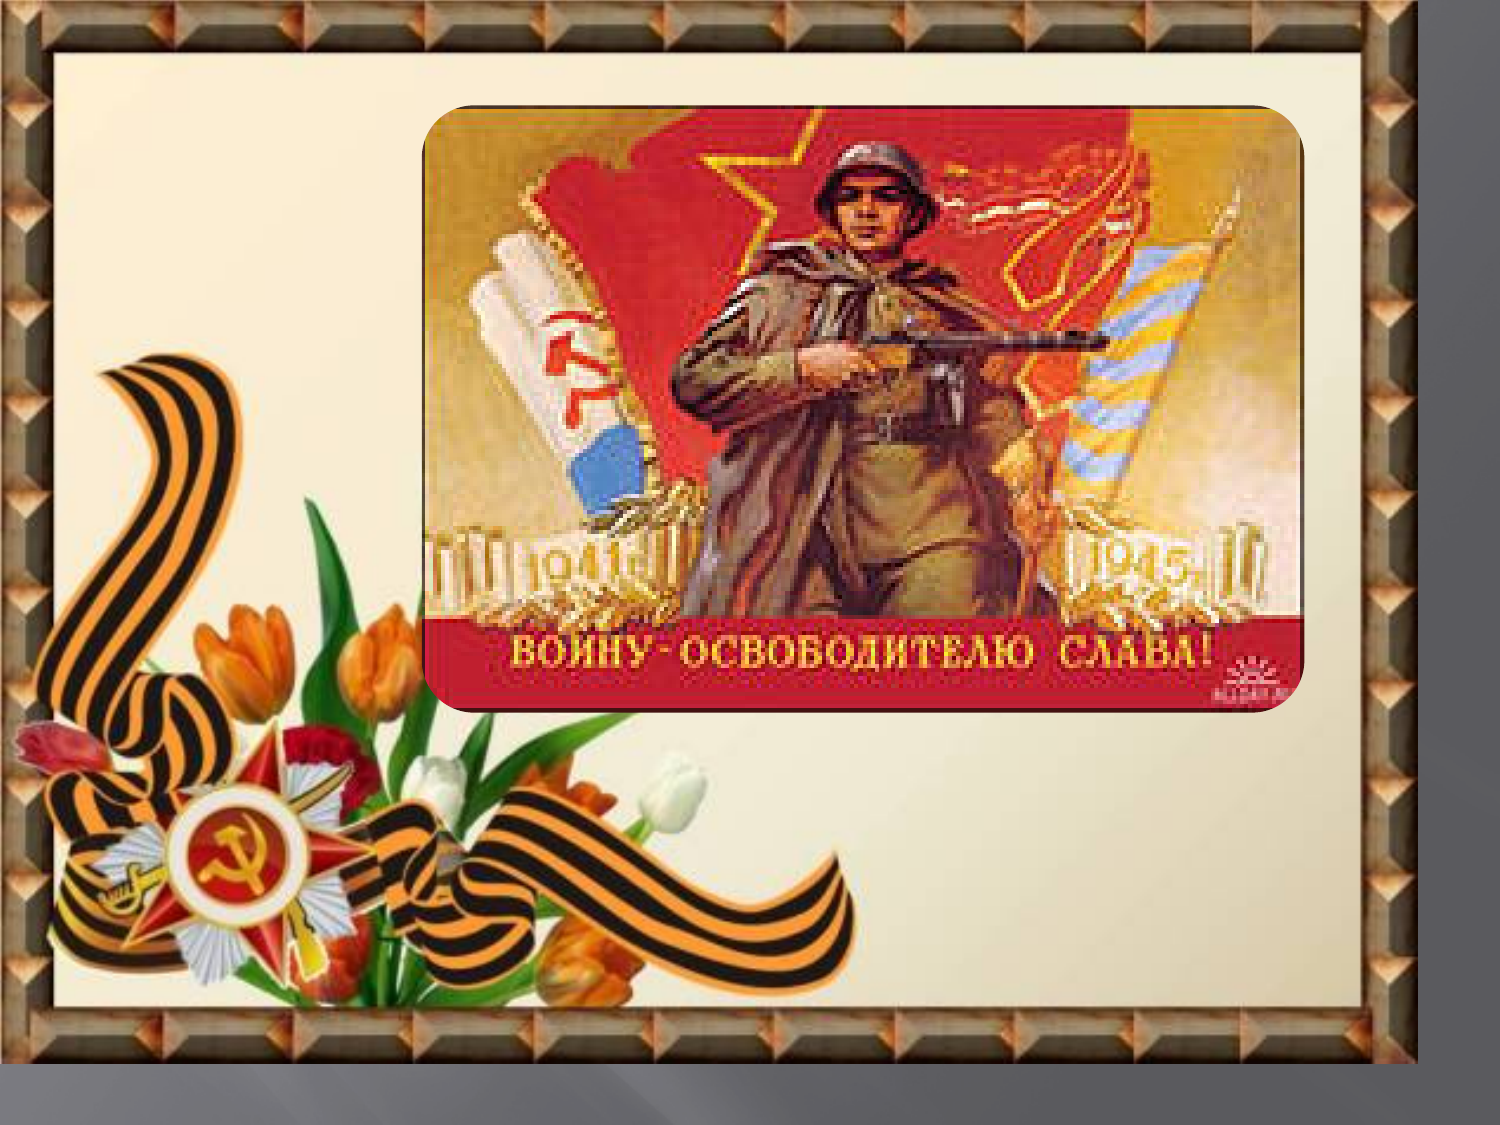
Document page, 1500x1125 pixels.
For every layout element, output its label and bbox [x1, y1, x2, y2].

picture [0, 0, 1419, 1064]
